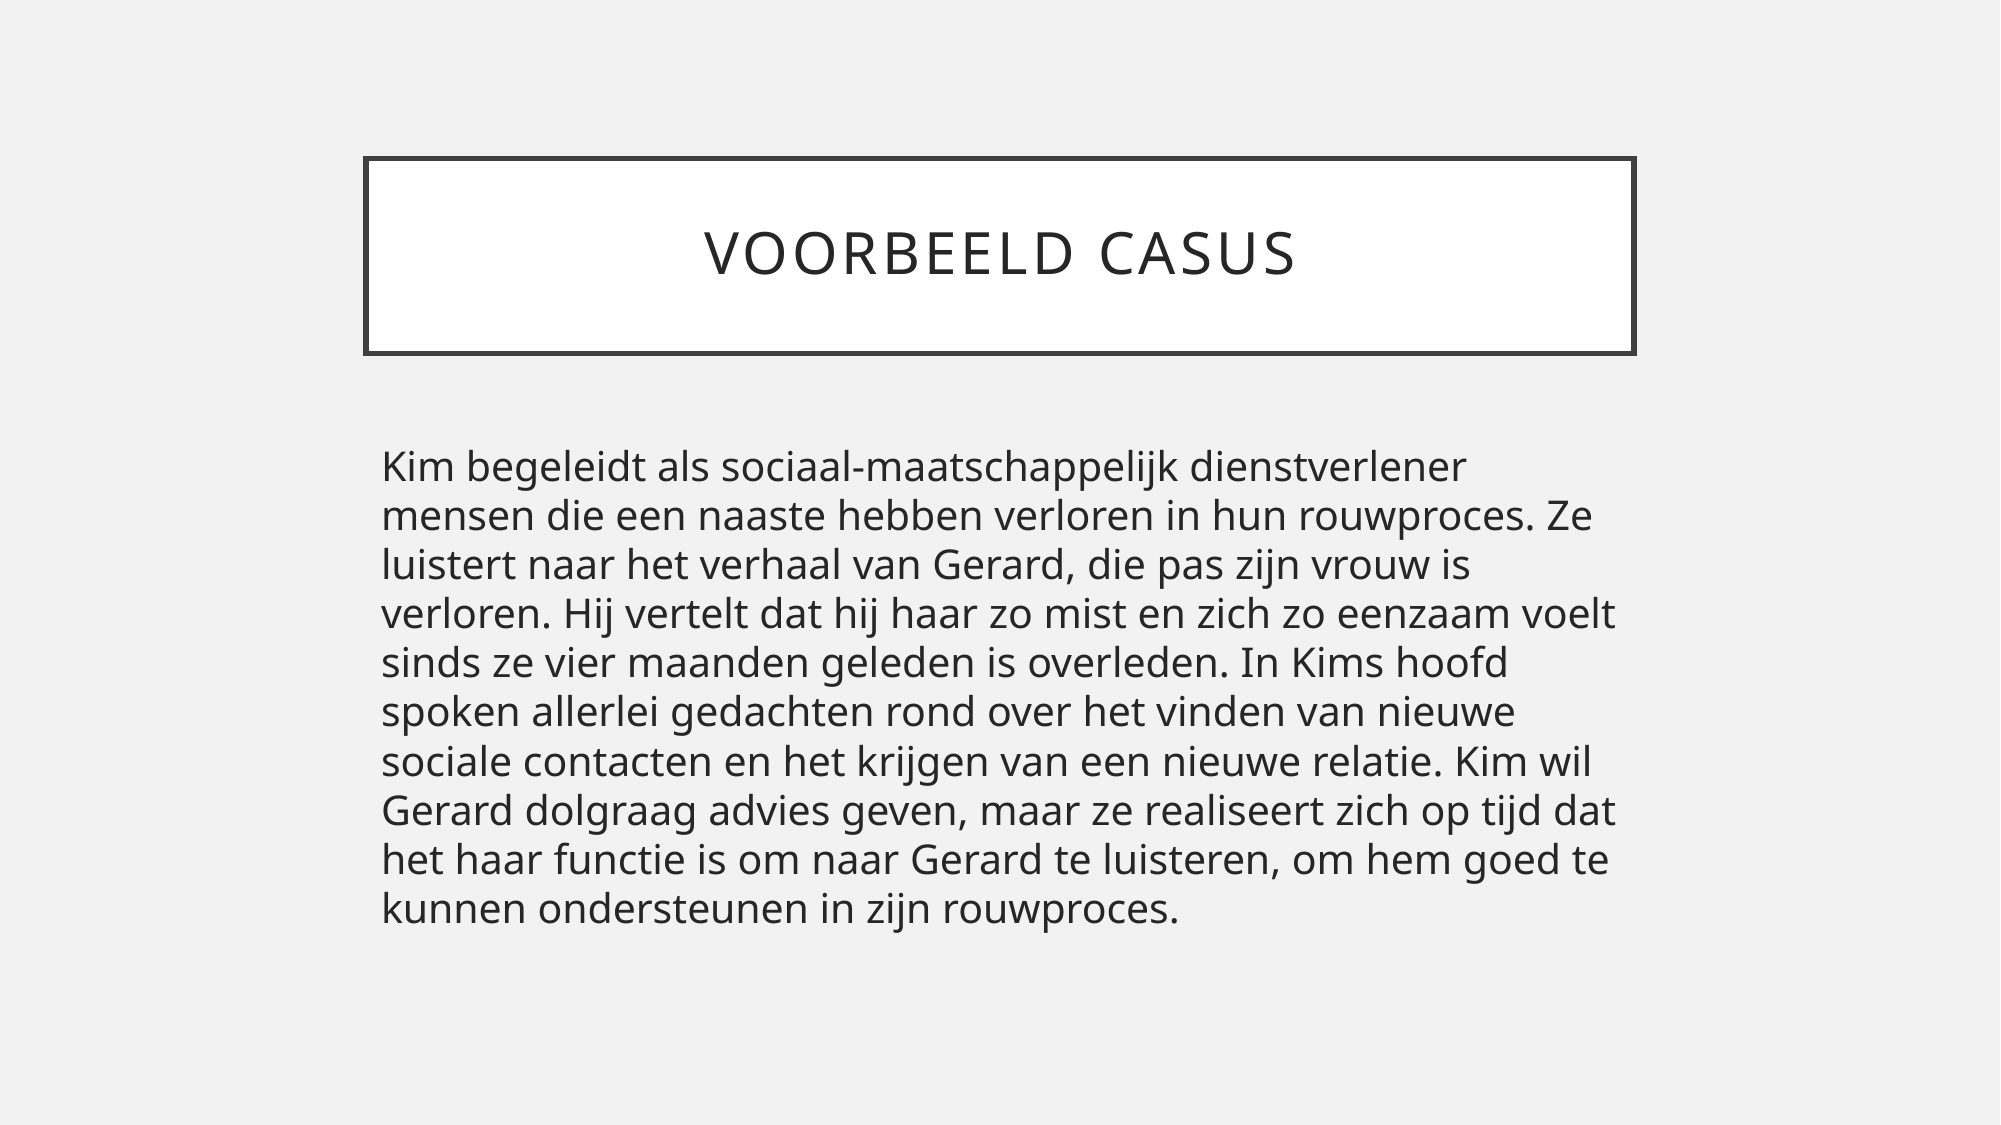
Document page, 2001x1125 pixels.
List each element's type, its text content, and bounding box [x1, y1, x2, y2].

list Kim begeleidt als sociaal-maatschappelijk dienstverlener mensen die een naaste hebben verloren in hun rouwproces. Ze luistert naar het verhaal van Gerard, die pas zijn vrouw is verloren. Hij vertelt dat hij haar zo mist en zich zo eenzaam voelt sinds ze vier maanden geleden is overleden. In Kims hoofd spoken allerlei gedachten rond over het vinden van nieuwe sociale contacten en het krijgen van een nieuwe relatie. Kim wil Gerard dolgraag advies geven, maar ze realiseert zich op tijd dat het haar functie is om naar Gerard te luisteren, om hem goed te kunnen ondersteunen in zijn rouwproces. [366, 432, 1634, 942]
title Voorbeeld casus [363, 156, 1637, 356]
